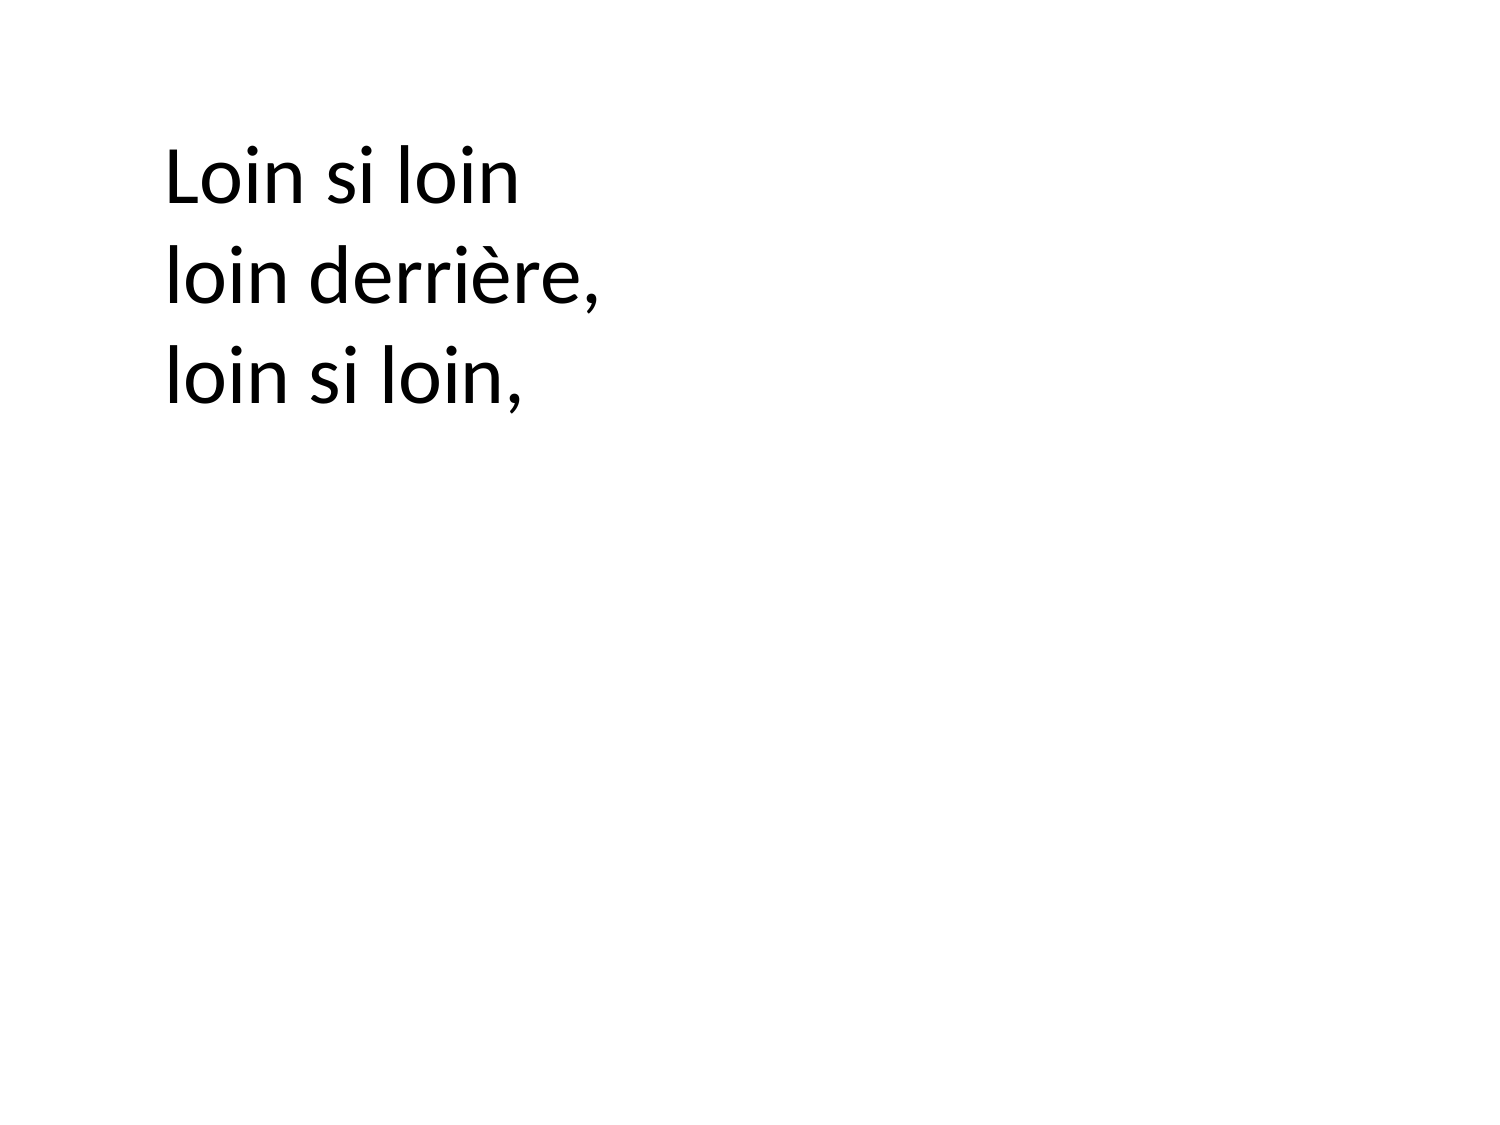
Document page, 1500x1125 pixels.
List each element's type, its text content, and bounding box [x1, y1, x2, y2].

text_box Loin si loin loin derrière, loin si loin, [149, 112, 900, 428]
